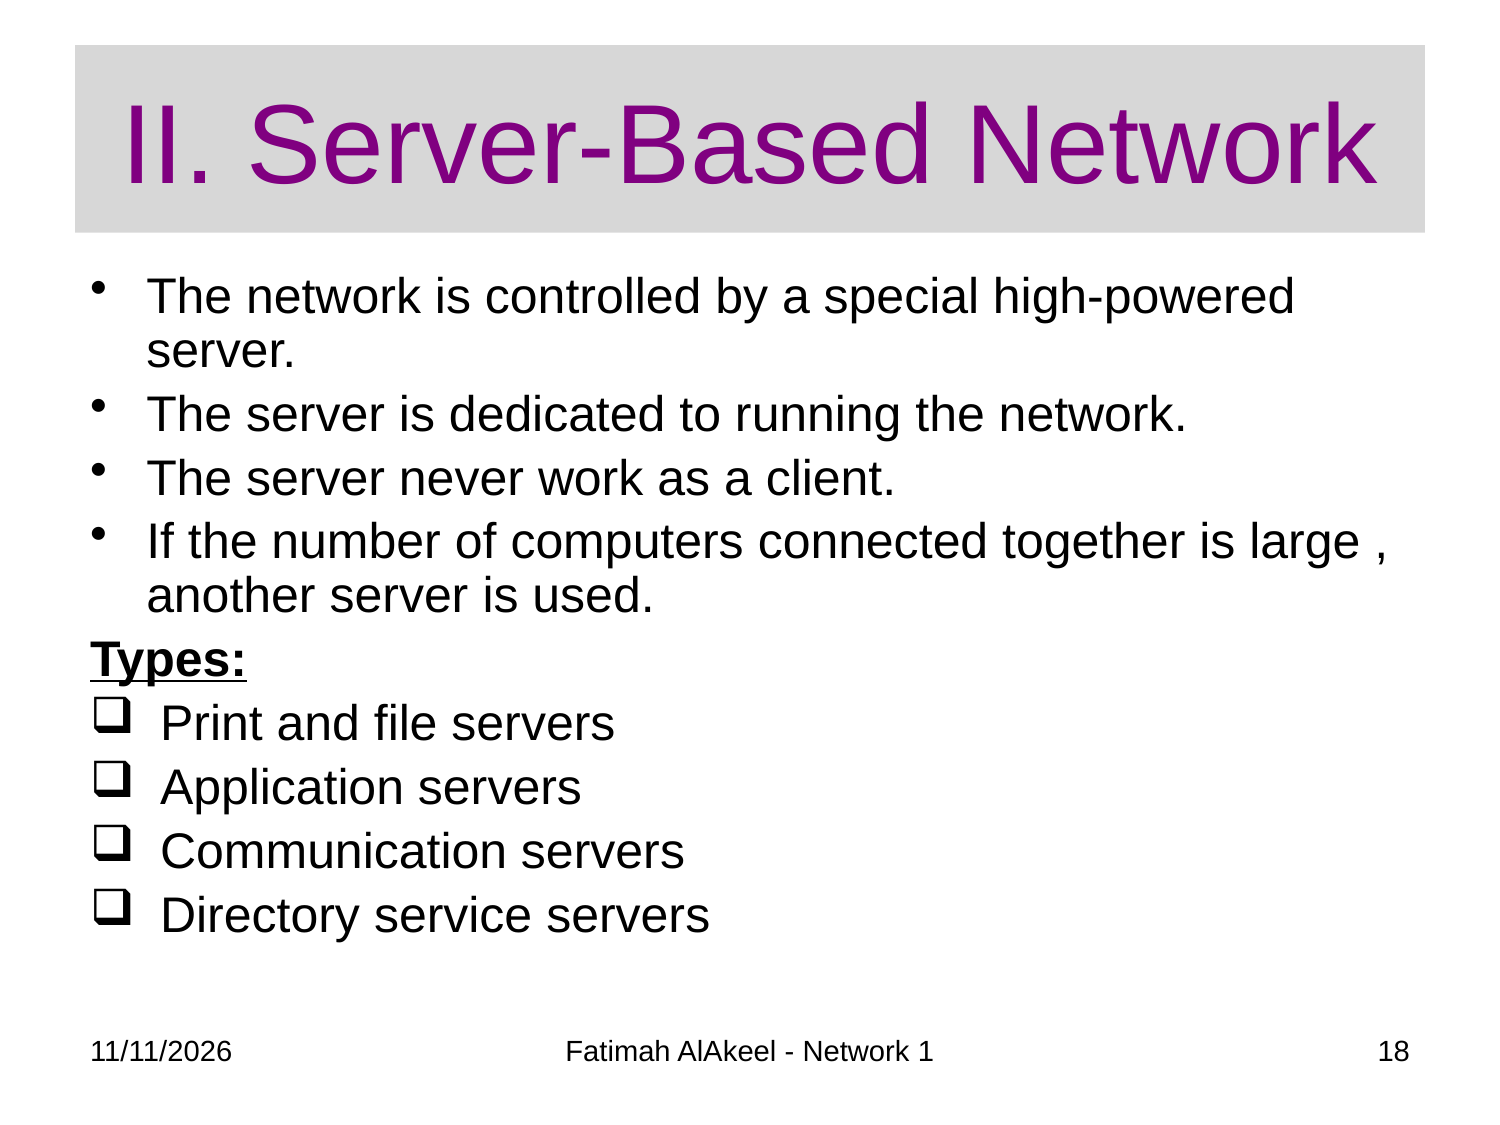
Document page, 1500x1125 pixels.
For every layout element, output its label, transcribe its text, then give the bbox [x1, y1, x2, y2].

footer Fatimah AlAkeel - Network 1 [512, 1024, 988, 1103]
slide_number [74, 1024, 426, 1103]
list The network is controlled by a special high-powered server. The server is dedicated to running the network. The server never work as a client. If the number of computers connected together is large , another server is used. Types: Print and file servers Application servers Communication servers Directory service servers [74, 262, 1426, 1006]
slide_number 18 [1074, 1024, 1426, 1103]
title II. Server-Based Network [74, 44, 1426, 233]
